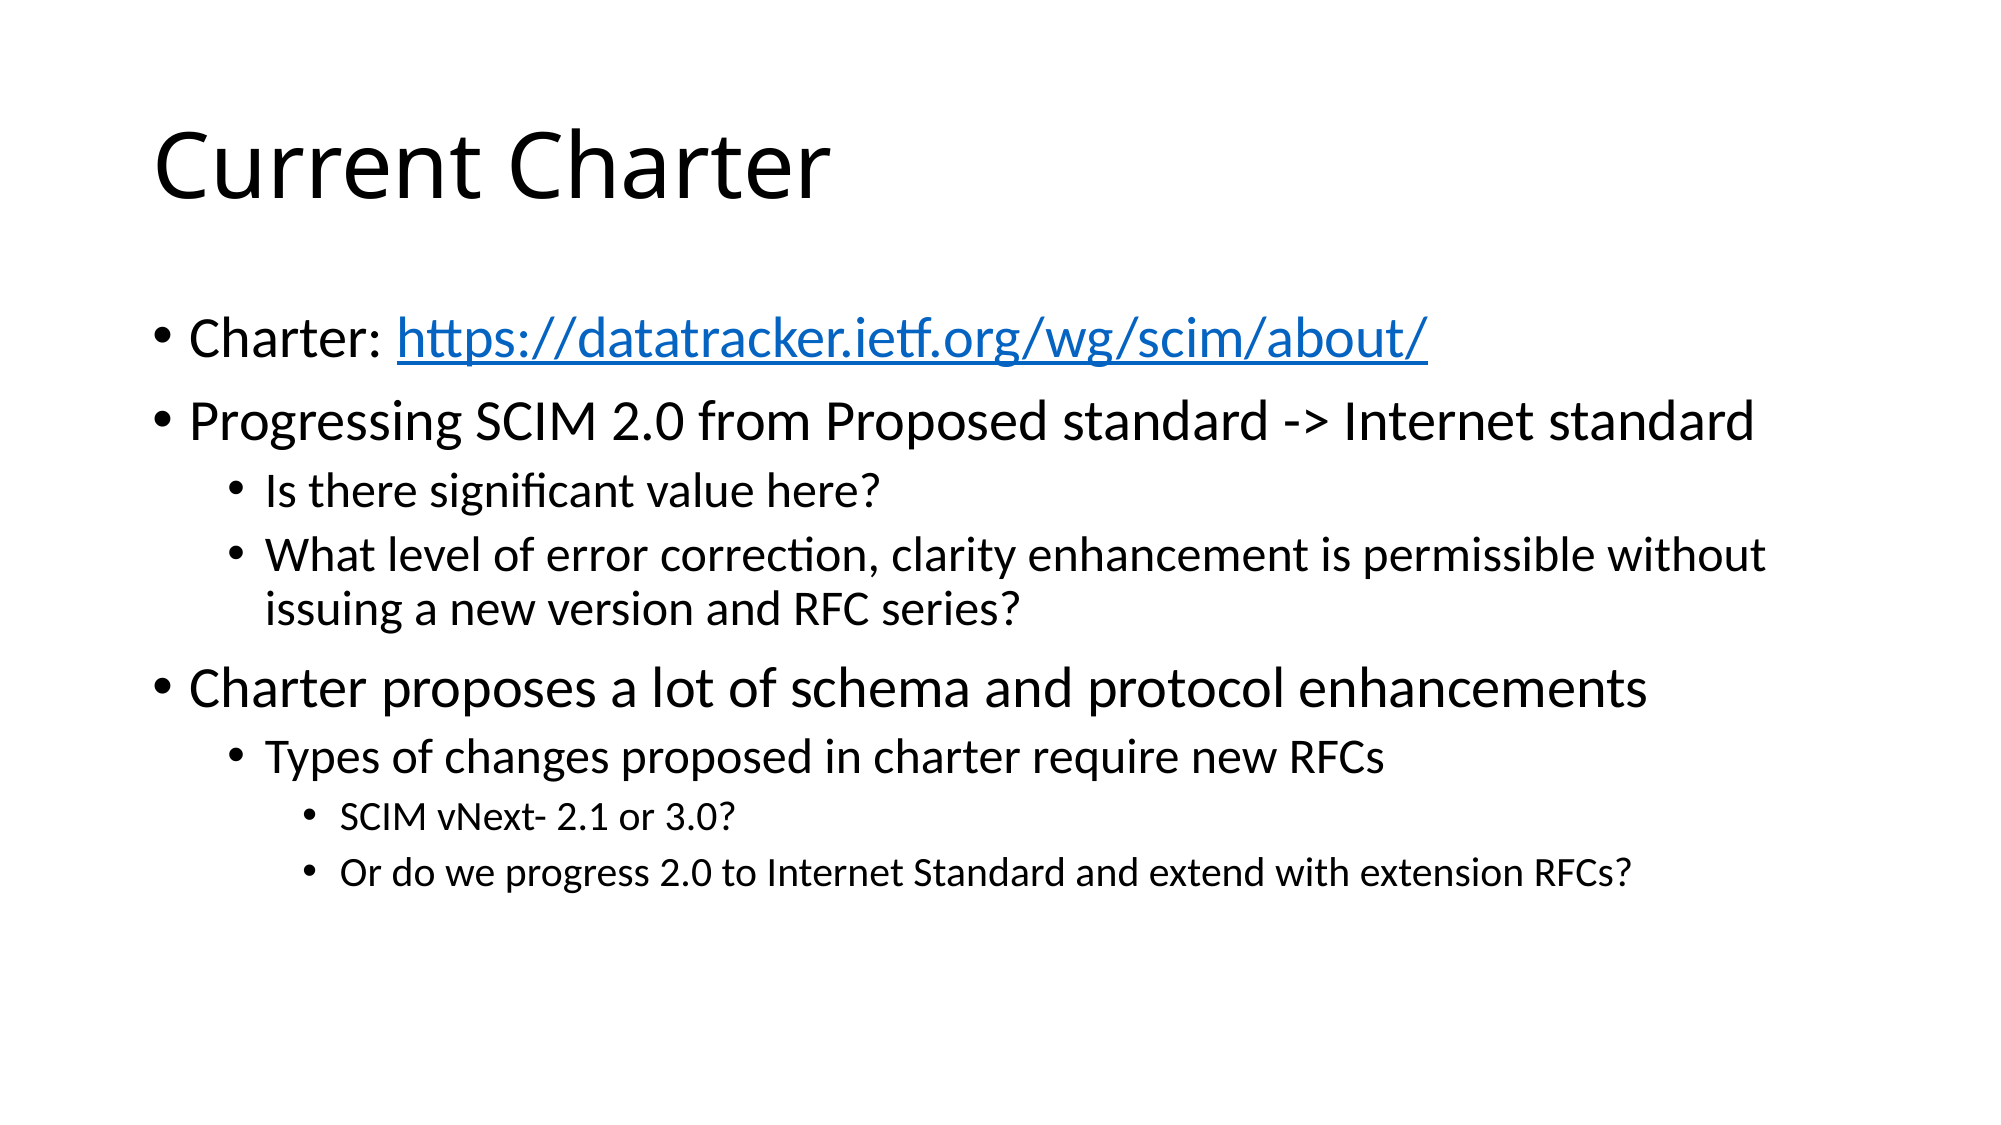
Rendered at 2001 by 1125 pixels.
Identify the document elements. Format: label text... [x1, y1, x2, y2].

title Current Charter [137, 59, 1863, 278]
list Charter: https://datatracker.ietf.org/wg/scim/about/ Progressing SCIM 2.0 from Proposed standard -> Internet standard Is there significant value here? What level of error correction, clarity enhancement is permissible without issuing a new version and RFC series? Charter proposes a lot of schema and protocol enhancements Types of changes proposed in charter require new RFCs SCIM vNext- 2.1 or 3.0? Or do we progress 2.0 to Internet Standard and extend with extension RFCs? [137, 299, 1863, 1014]
